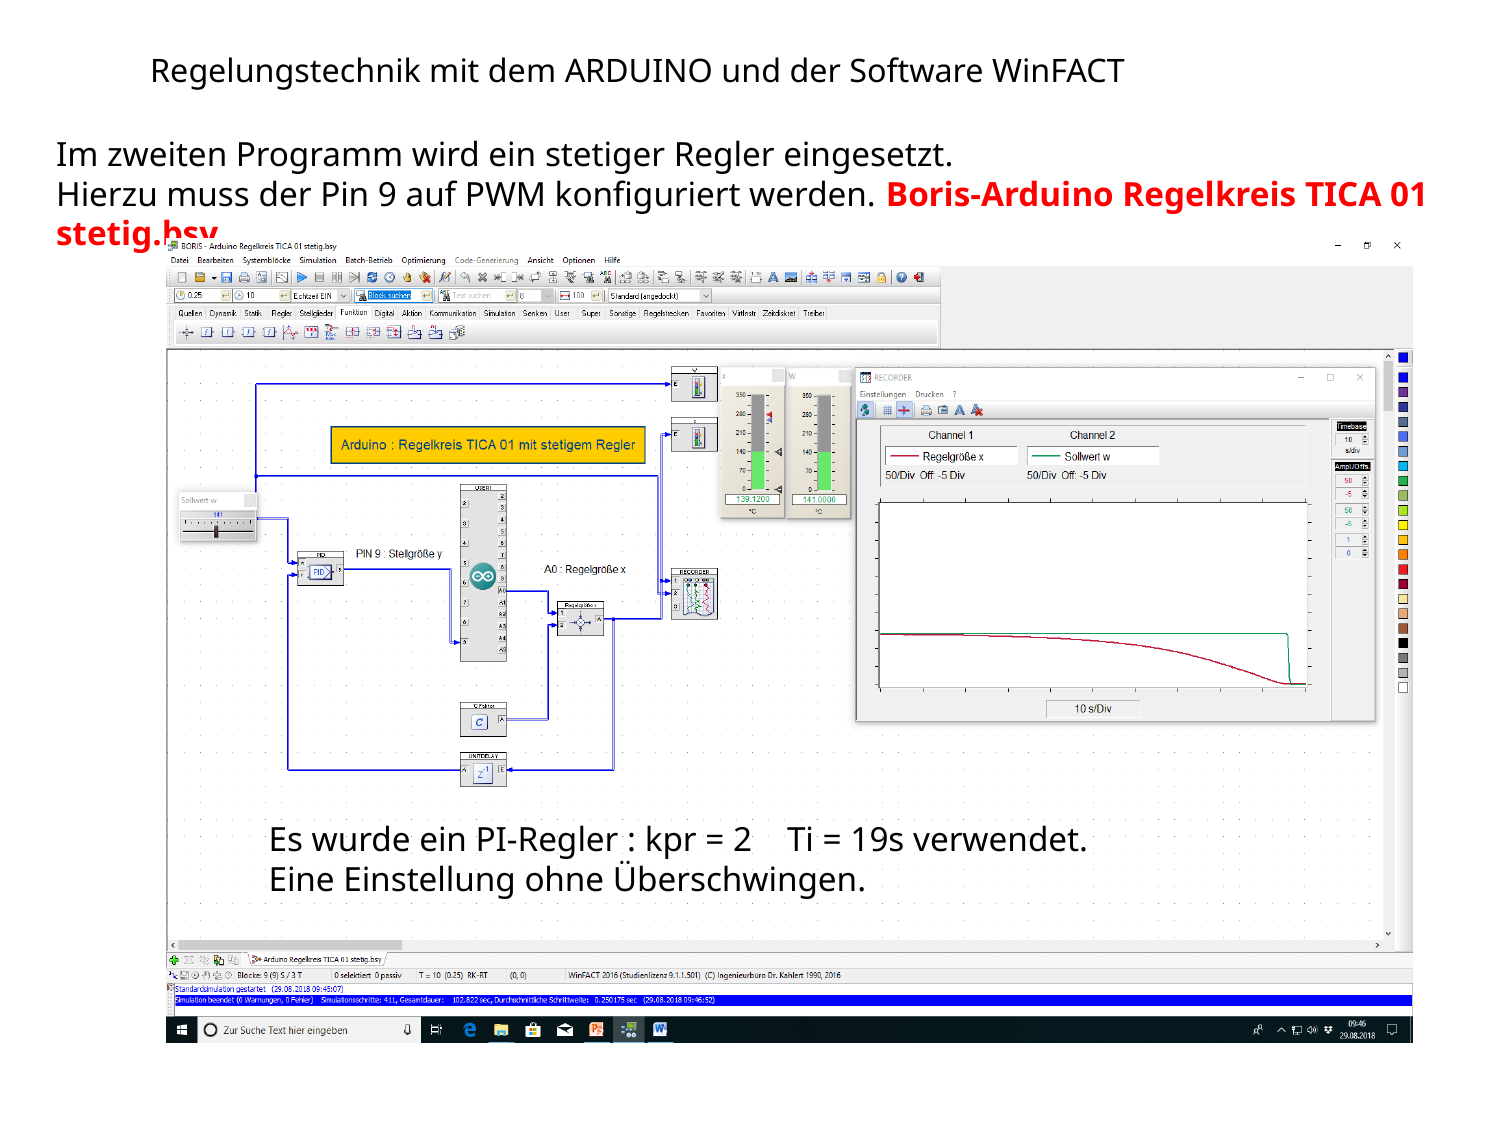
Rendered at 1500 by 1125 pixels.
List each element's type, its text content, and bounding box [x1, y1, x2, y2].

text_box Im zweiten Programm wird ein stetiger Regler eingesetzt. Hierzu muss der Pin 9 auf PWM konfiguriert werden. Boris-Arduino Regelkreis TICA 01 stetig.bsy [41, 125, 1483, 300]
picture [165, 238, 1413, 1043]
text_box Regelungstechnik mit dem ARDUINO und der Software WinFACT [88, 42, 1187, 125]
